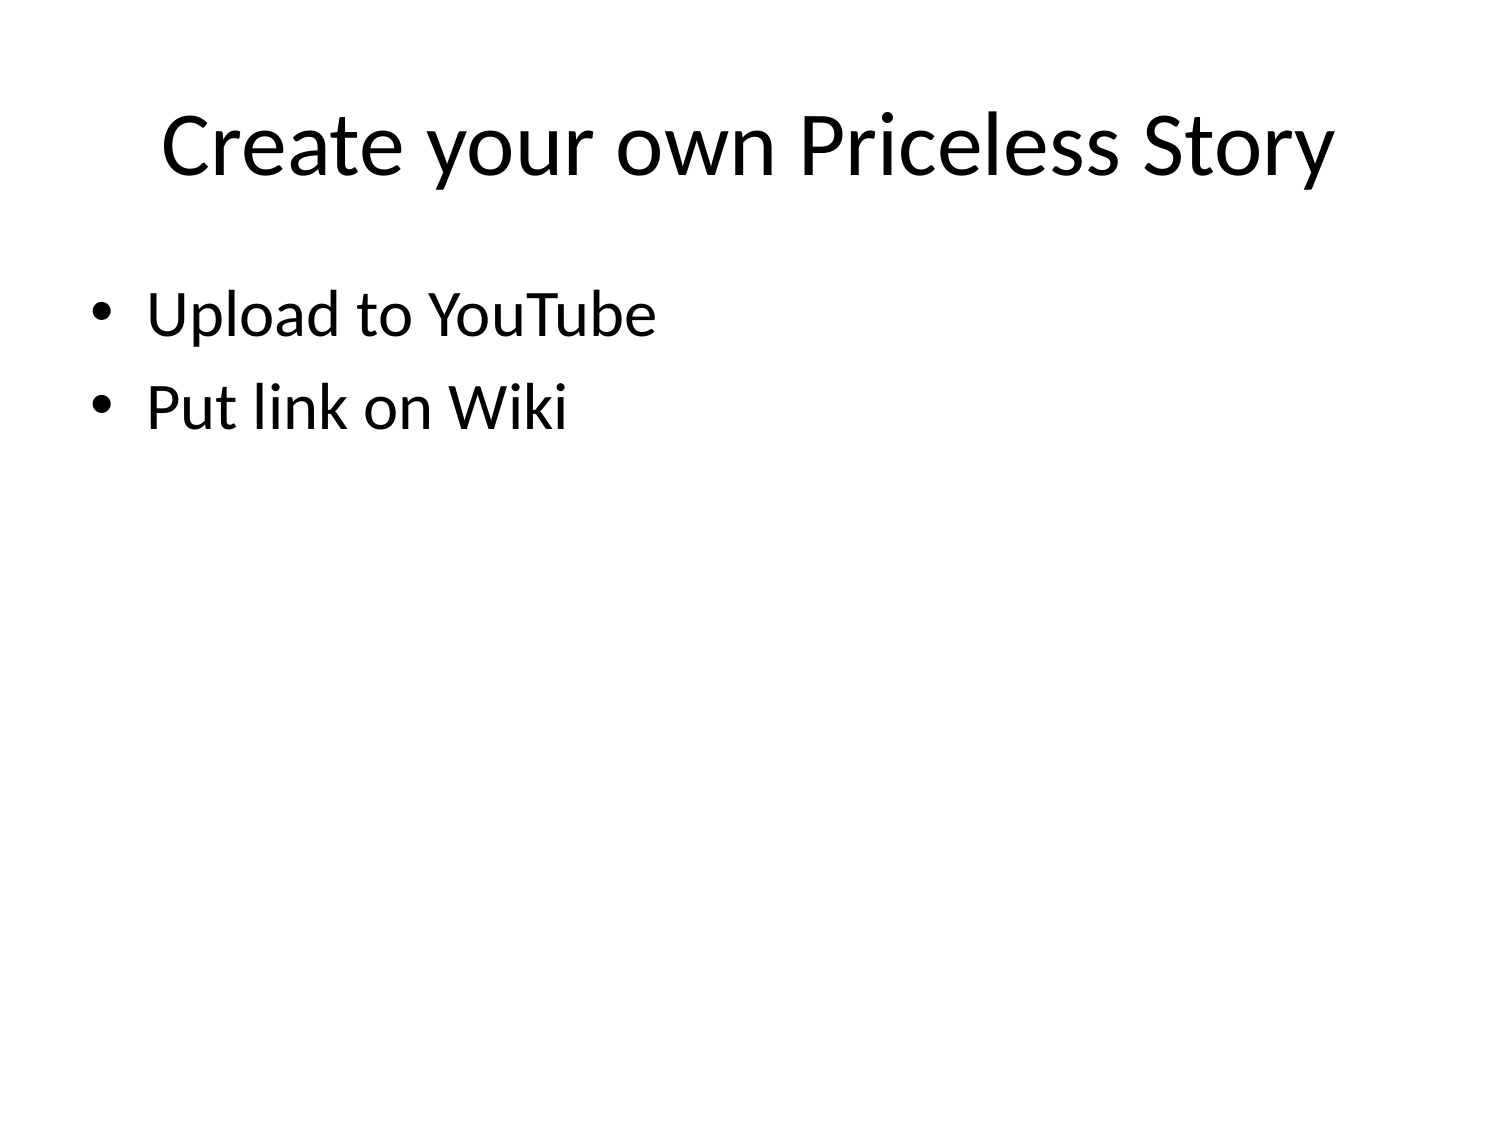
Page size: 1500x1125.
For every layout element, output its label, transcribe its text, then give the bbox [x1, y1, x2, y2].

list Upload to YouTube Put link on Wiki [75, 262, 1425, 1005]
title Create your own Priceless Story [75, 45, 1425, 233]
